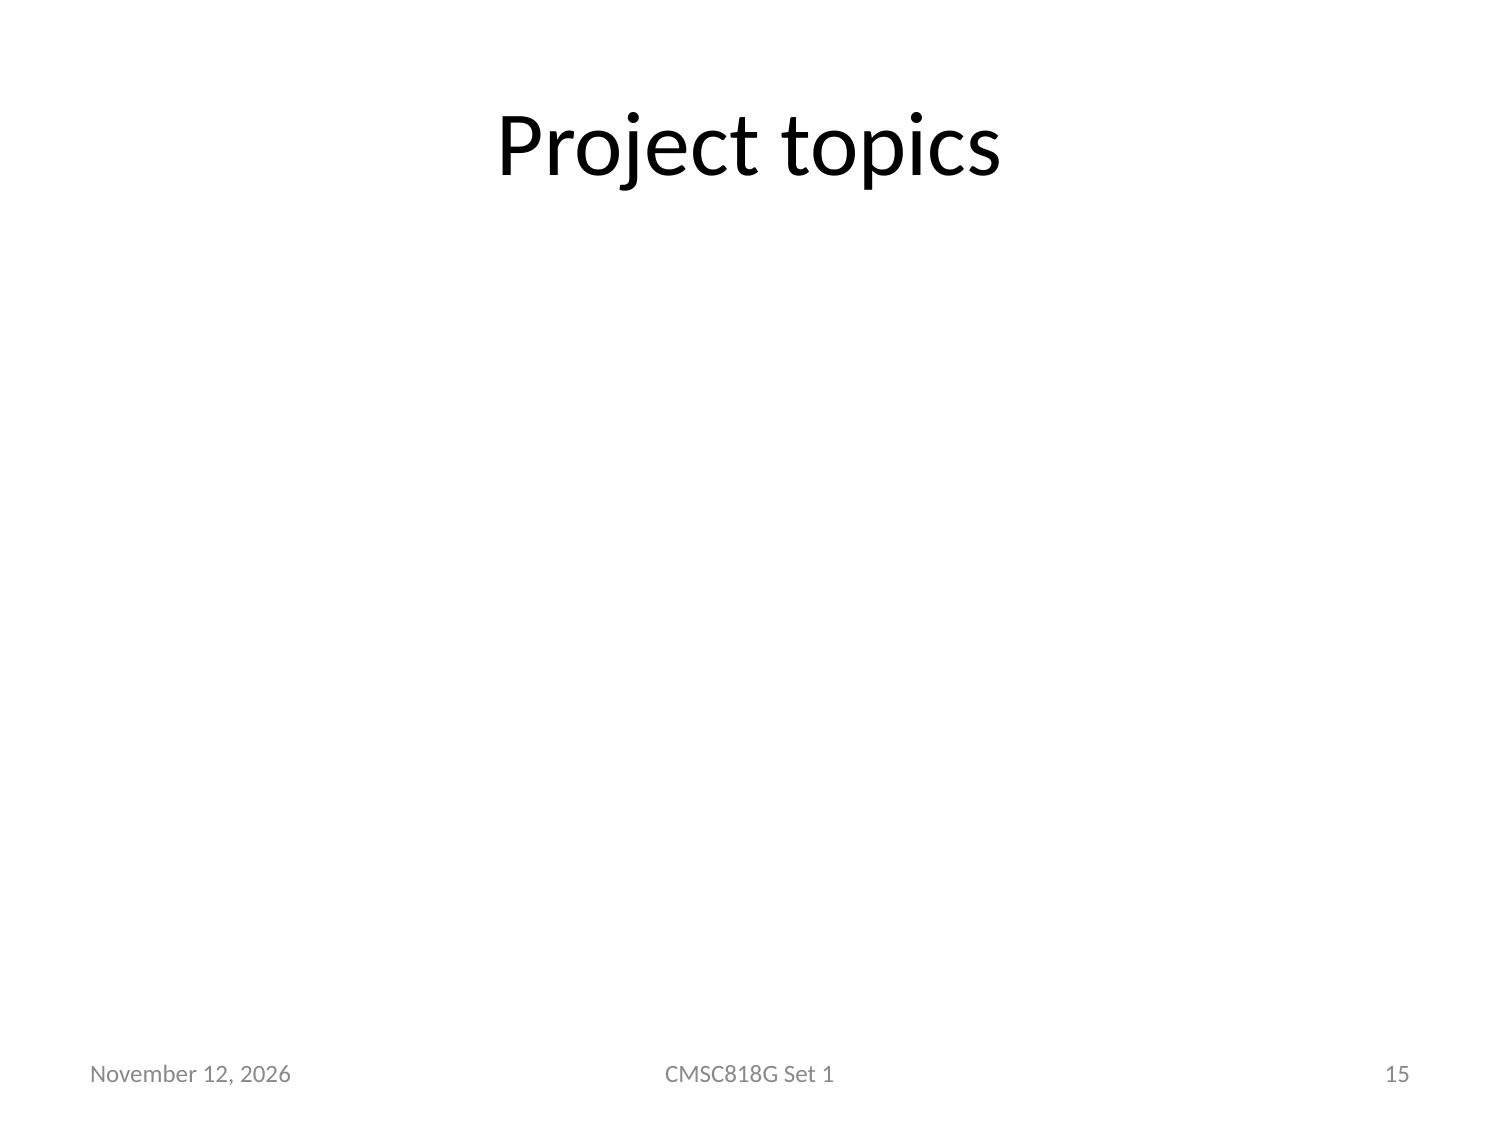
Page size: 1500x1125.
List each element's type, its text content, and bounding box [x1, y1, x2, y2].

slide_number 15 [1074, 1042, 1425, 1103]
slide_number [75, 1042, 425, 1103]
footer CMSC818G Set 1 [512, 1042, 988, 1103]
title Project topics [75, 45, 1425, 233]
